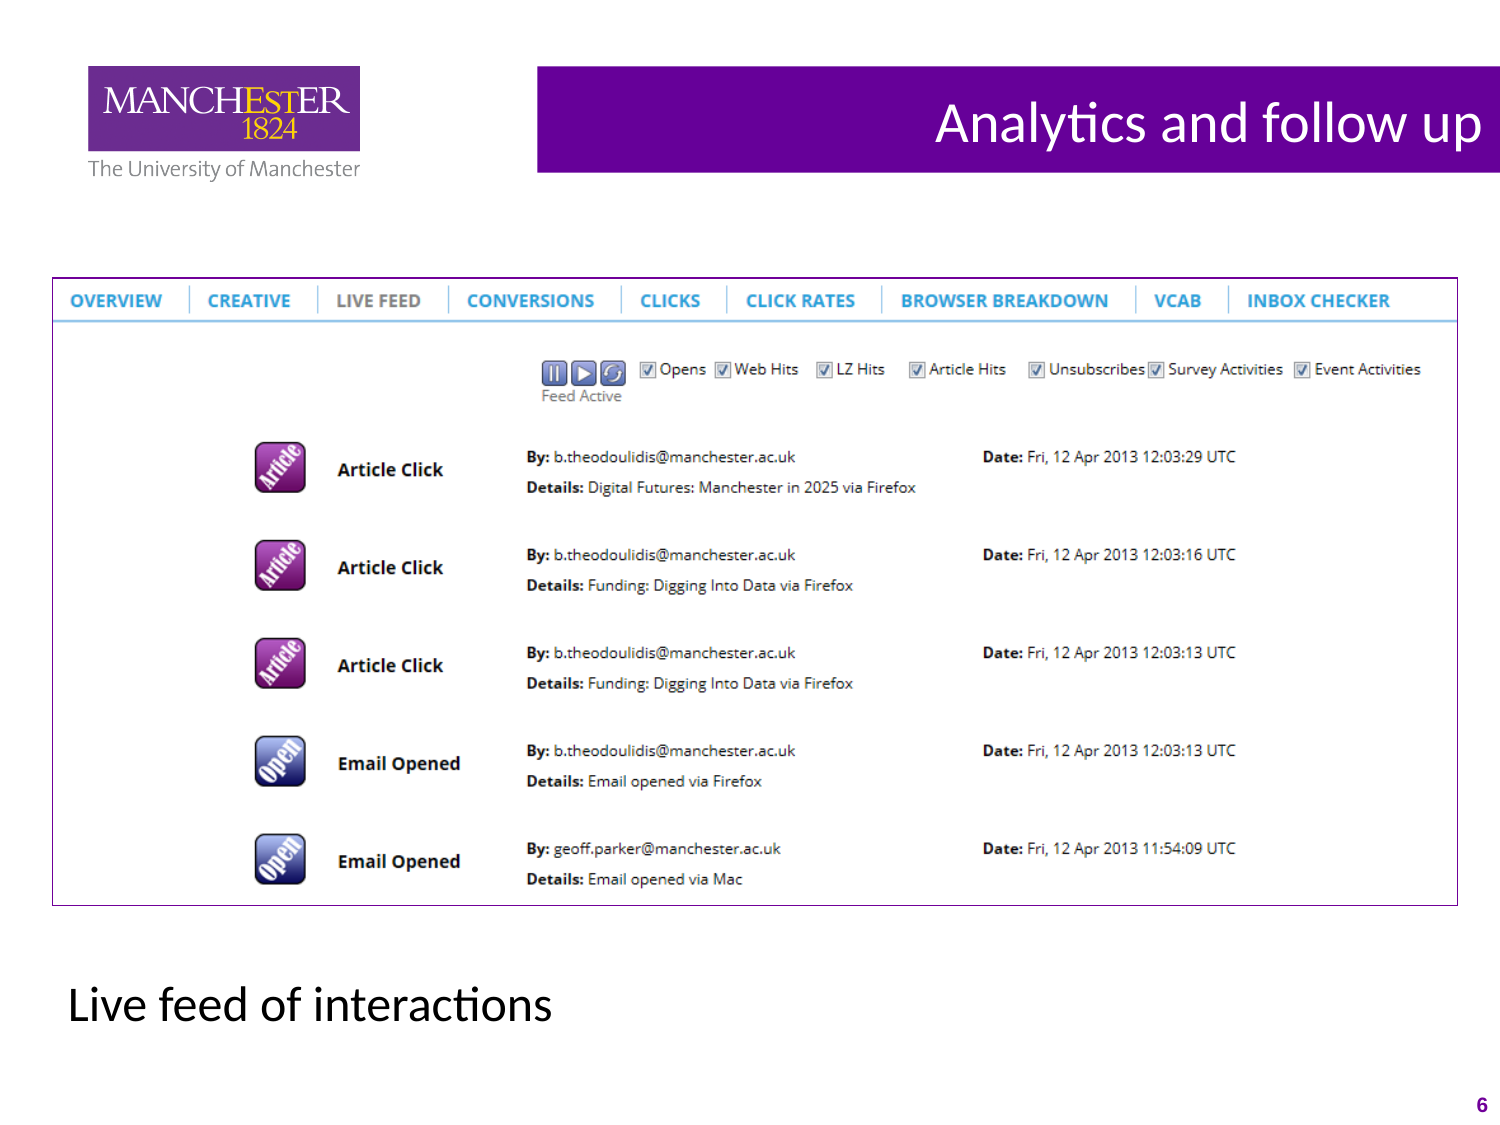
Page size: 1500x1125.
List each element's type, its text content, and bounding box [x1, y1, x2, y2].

text_box Live feed of interactions [53, 964, 1424, 1039]
picture [52, 278, 1458, 906]
title Analytics and follow up [537, 66, 1500, 173]
picture [88, 66, 360, 182]
